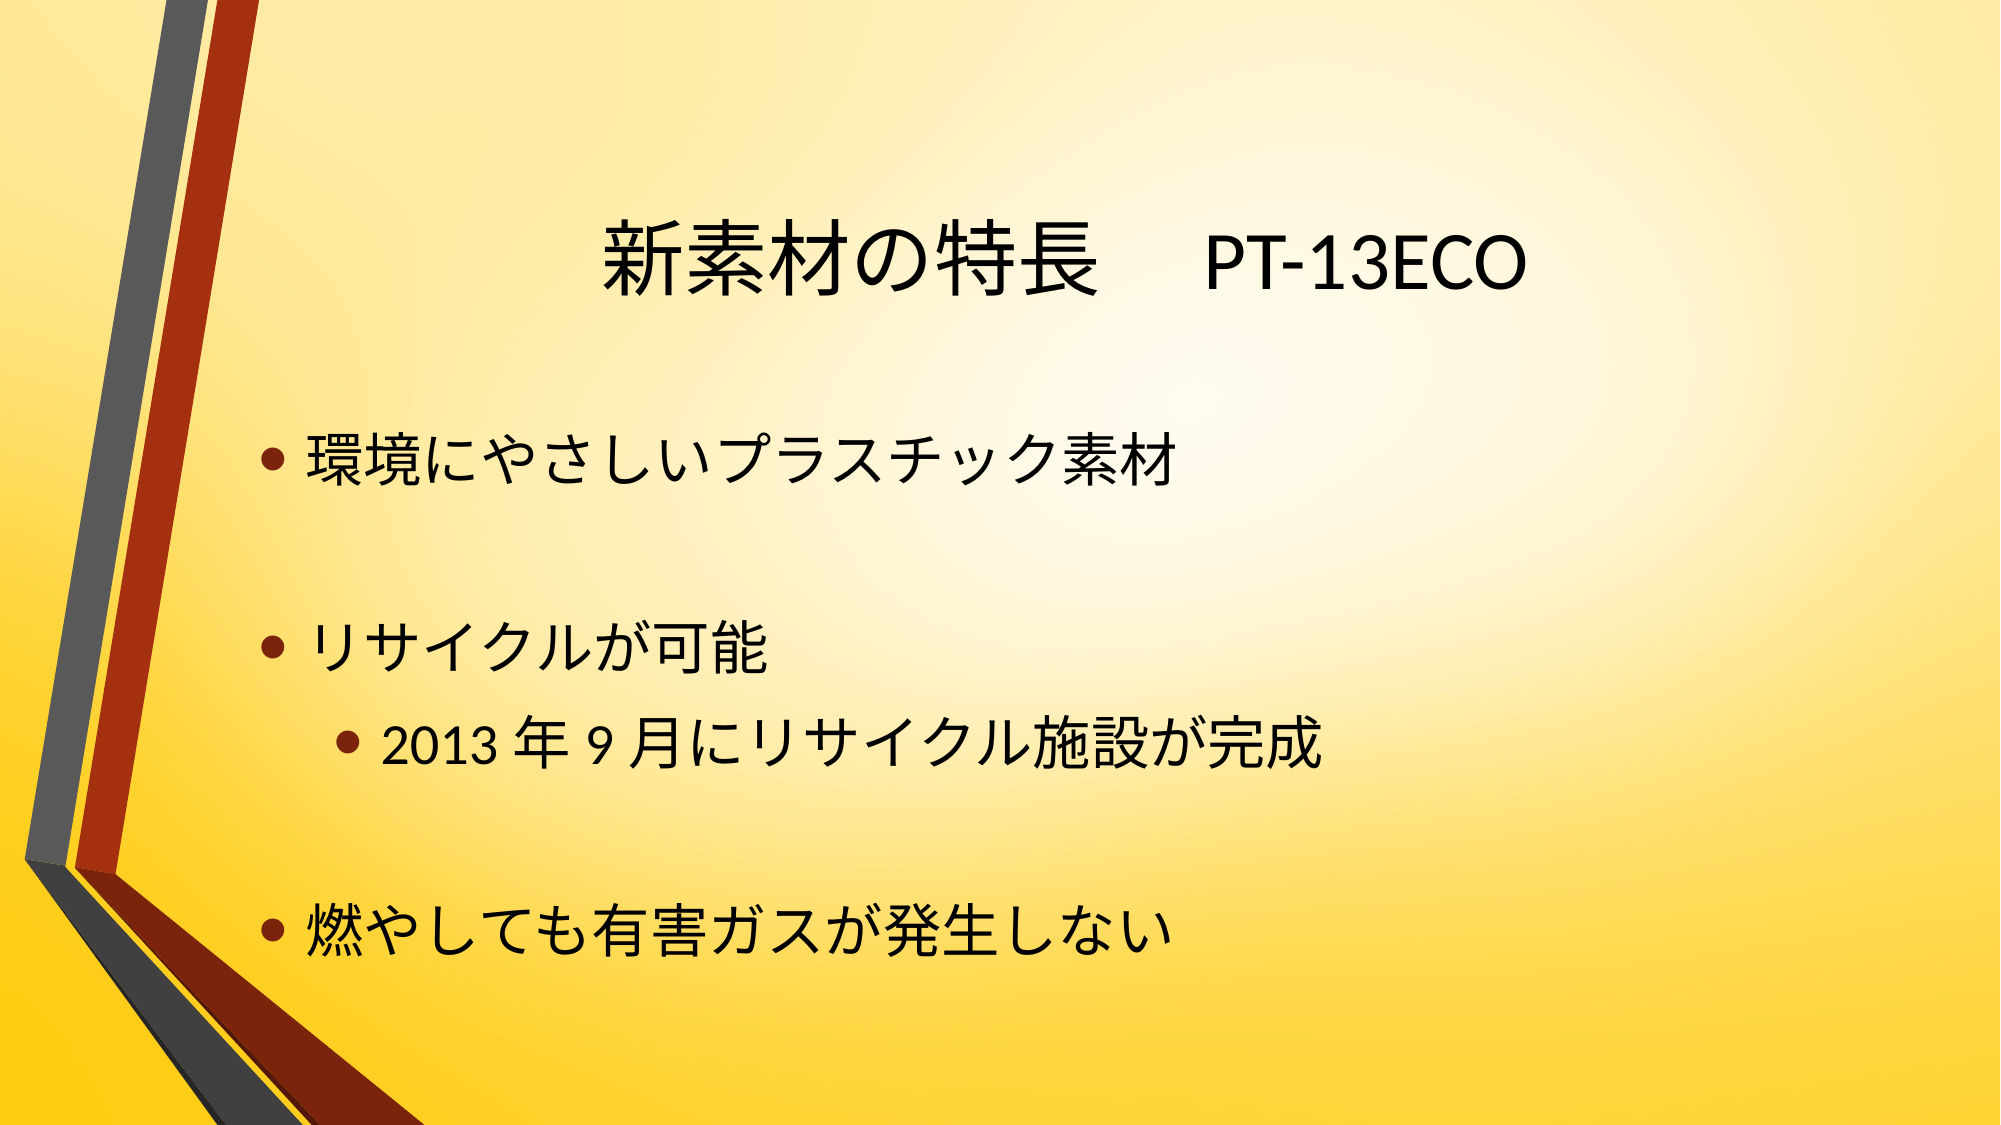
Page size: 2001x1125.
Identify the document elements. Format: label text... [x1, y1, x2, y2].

list 環境にやさしいプラスチック素材 リサイクルが可能 2013年9月にリサイクル施設が完成 燃やしても有害ガスが発生しない [243, 437, 1887, 950]
title 新素材の特長 PT-13ECO [243, 112, 1887, 400]
